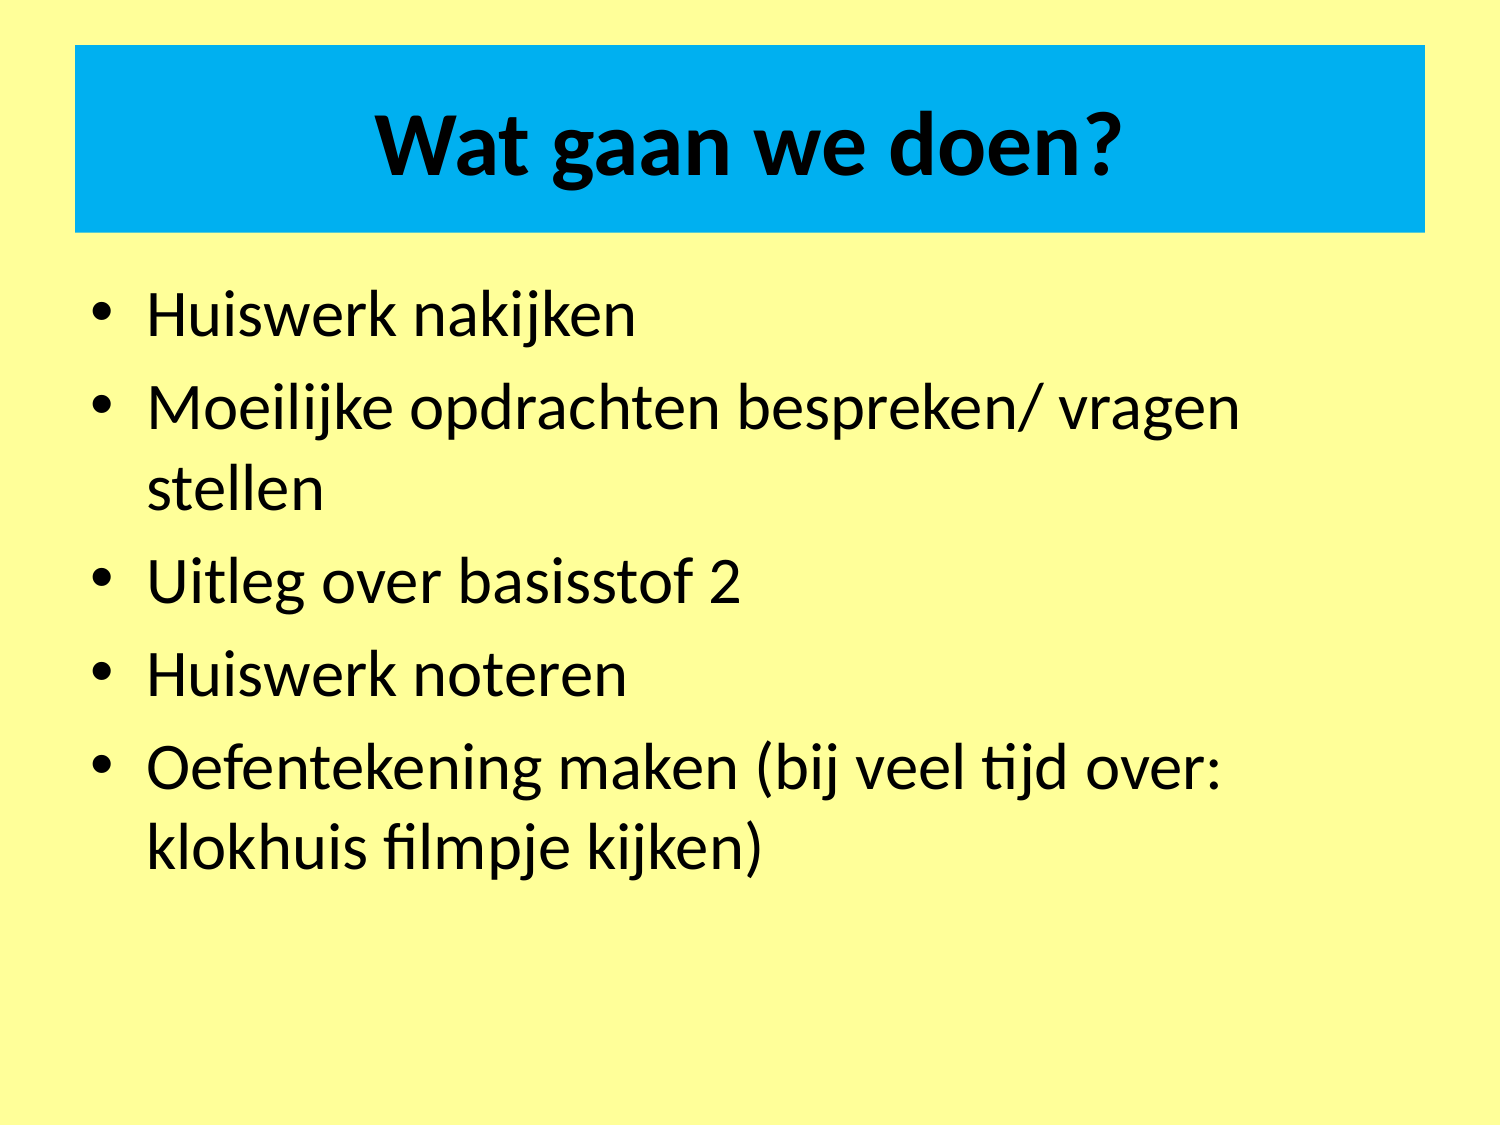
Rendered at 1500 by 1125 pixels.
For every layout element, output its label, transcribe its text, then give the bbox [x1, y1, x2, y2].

list Huiswerk nakijken Moeilijke opdrachten bespreken/ vragen stellen Uitleg over basisstof 2 Huiswerk noteren Oefentekening maken (bij veel tijd over: klokhuis filmpje kijken) [75, 262, 1425, 1005]
title Wat gaan we doen? [75, 45, 1425, 233]
